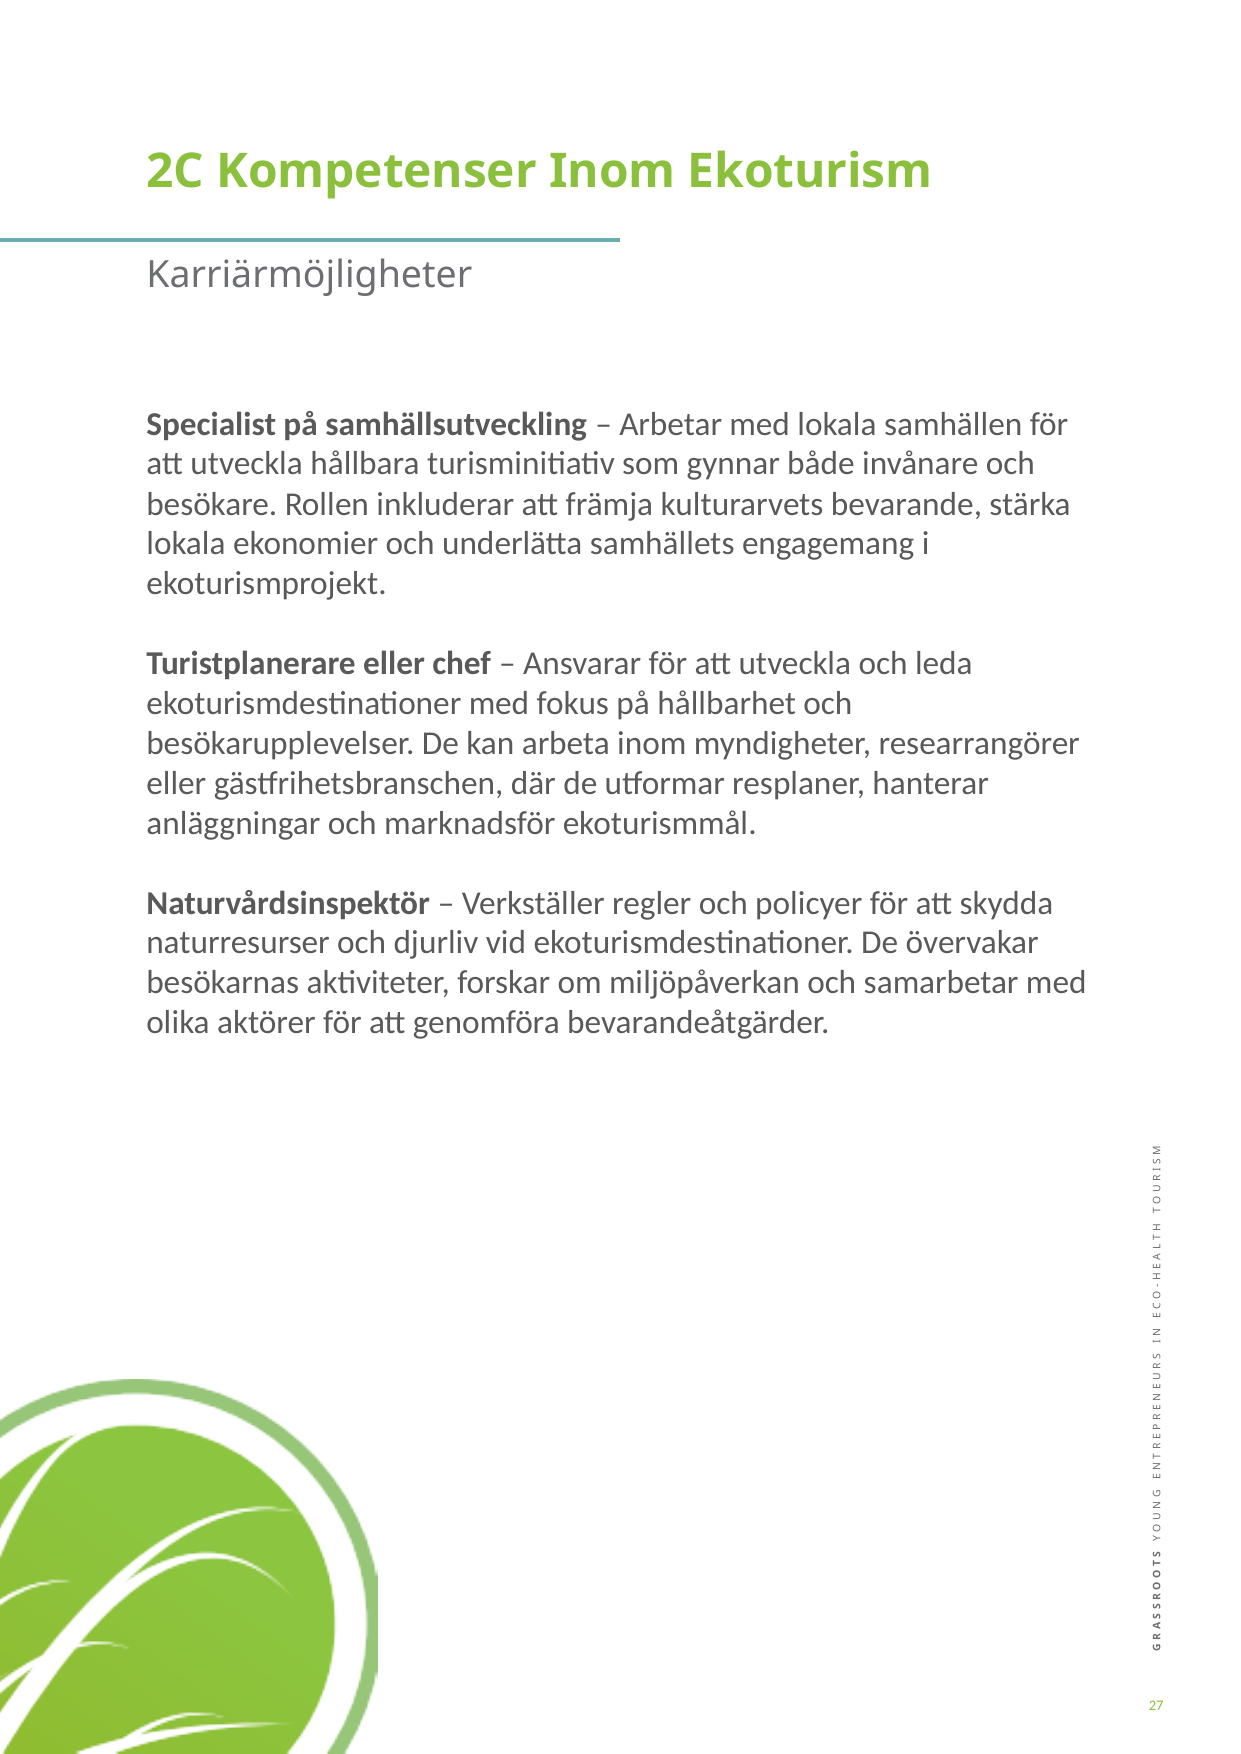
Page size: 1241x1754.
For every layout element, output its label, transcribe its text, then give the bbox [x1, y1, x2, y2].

slide_number 27 [1125, 1666, 1187, 1743]
list Karriärmöjligheter [131, 242, 1109, 371]
list Specialist på samhällsutveckling – Arbetar med lokala samhällen för att utveckla hållbara turisminitiativ som gynnar både invånare och besökare. Rollen inkluderar att främja kulturarvets bevarande, stärka lokala ekonomier och underlätta samhällets engagemang i ekoturismprojekt. Turistplanerare eller chef – Ansvarar för att utveckla och leda ekoturismdestinationer med fokus på hållbarhet och besökarupplevelser. De kan arbeta inom myndigheter, researrangörer eller gästfrihetsbranschen, där de utformar resplaner, hanterar anläggningar och marknadsför ekoturismmål. Naturvårdsinspektör – Verkställer regler och policyer för att skydda naturresurser och djurliv vid ekoturismdestinationer. De övervakar besökarnas aktiviteter, forskar om miljöpåverkan och samarbetar med olika aktörer för att genomföra bevarandeåtgärder. [131, 394, 1109, 1609]
list 2C Kompetenser Inom Ekoturism [131, 132, 1109, 242]
